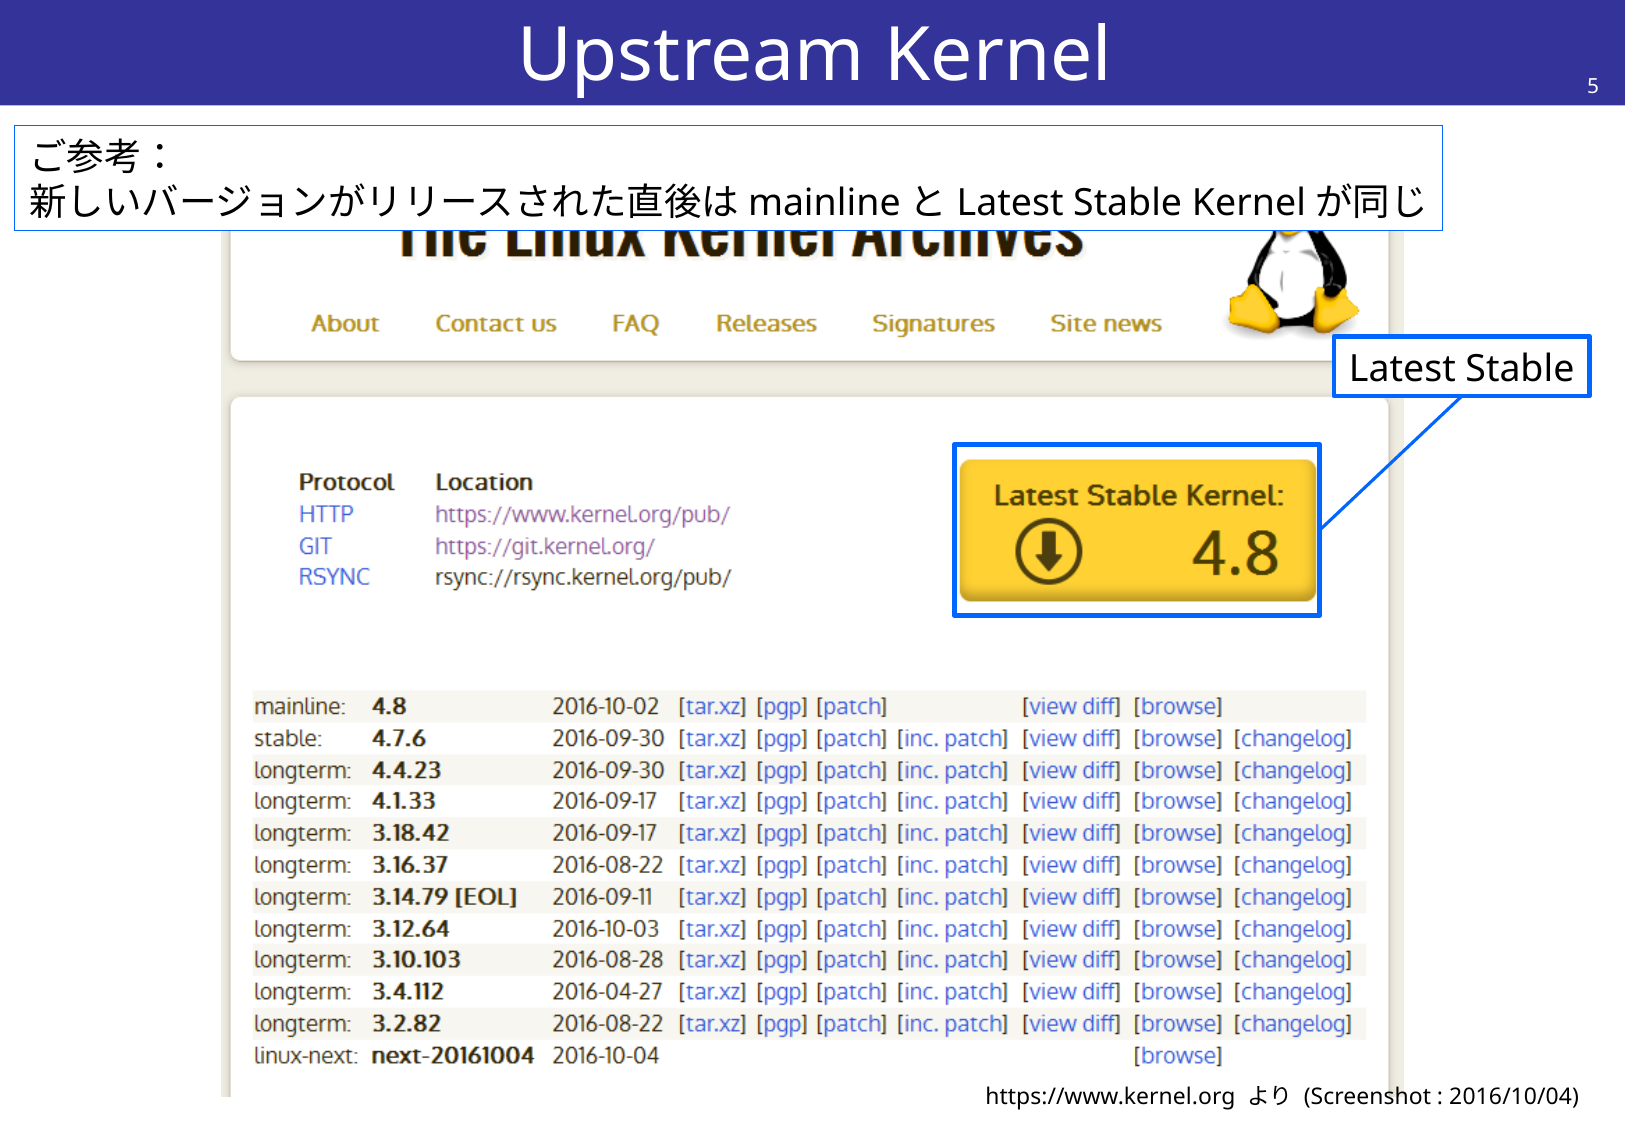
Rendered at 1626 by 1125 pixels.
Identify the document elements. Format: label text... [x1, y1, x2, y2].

text_box ご参考： 新しいバージョンがリリースされた直後はmainlineとLatest Stable Kernelが同じ [14, 125, 1443, 231]
slide_number 5 [1522, 65, 1614, 105]
picture [221, 148, 1404, 1098]
text_box https://www.kernel.org より (Screenshot : 2016/10/04) [970, 1074, 1595, 1117]
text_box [1319, 396, 1463, 531]
title Upstream Kernel [83, 0, 1546, 102]
text_box Latest Stable [1407, 336, 1590, 397]
